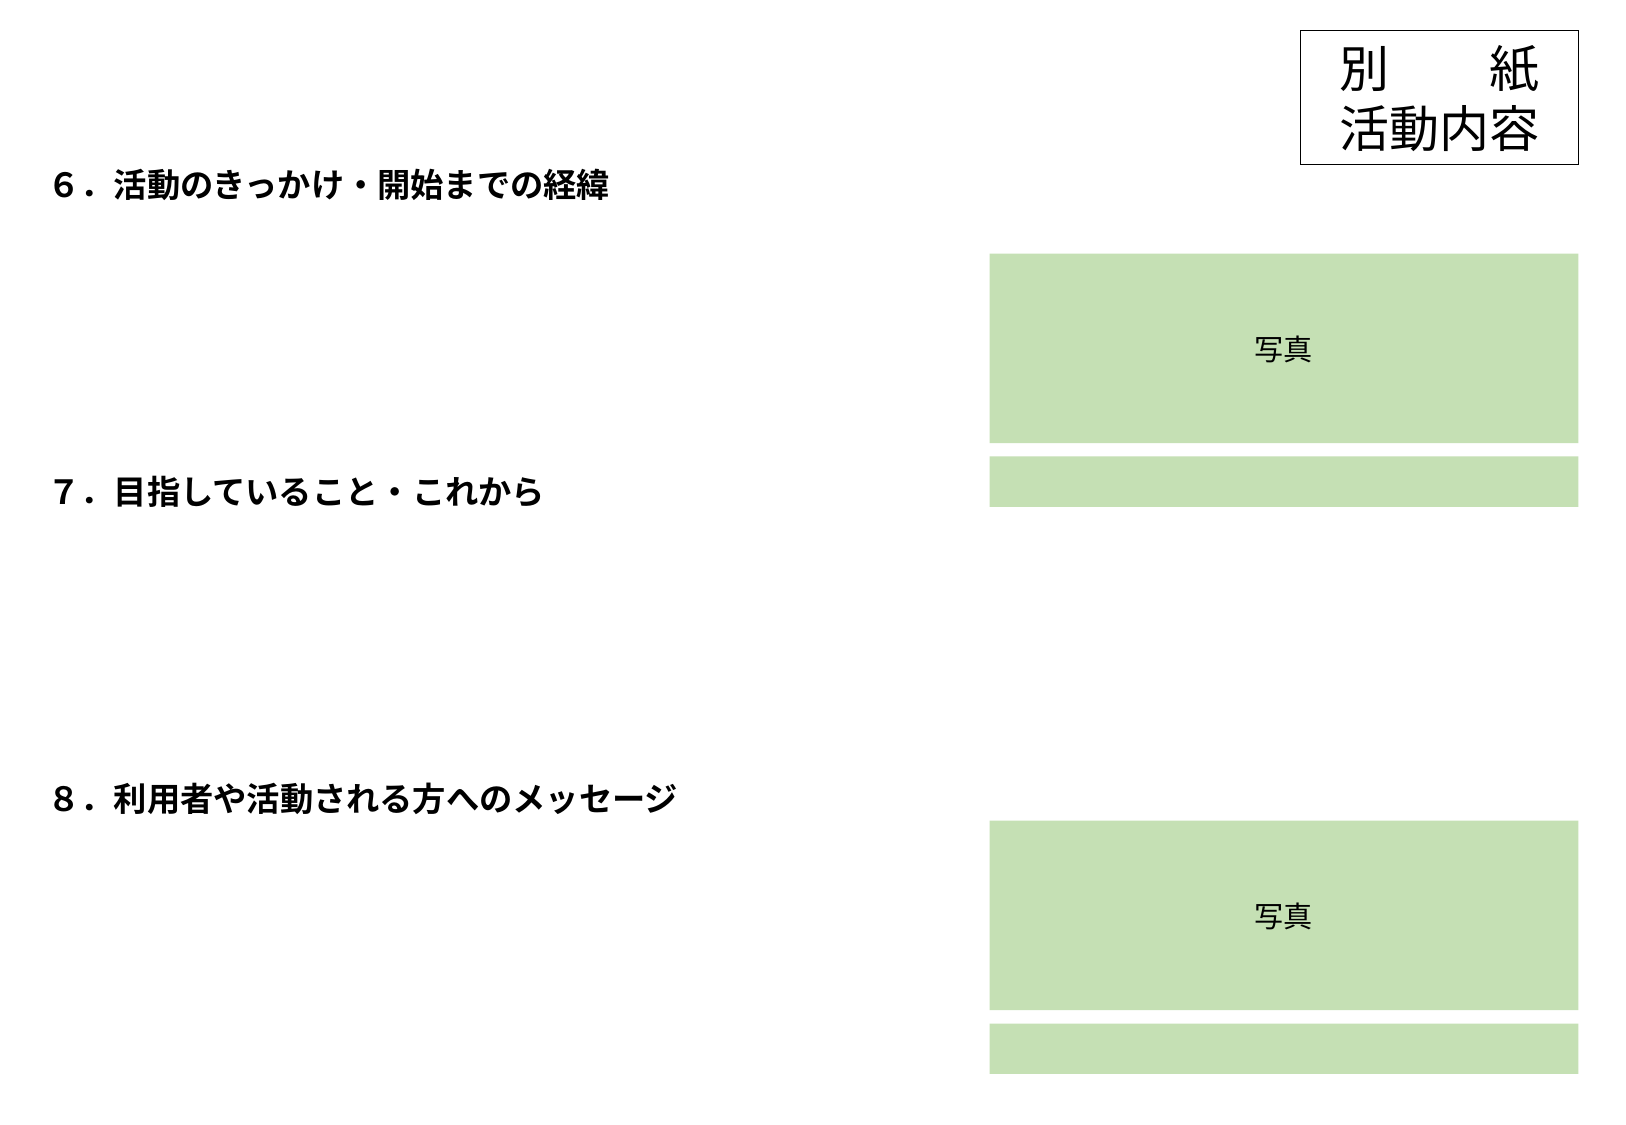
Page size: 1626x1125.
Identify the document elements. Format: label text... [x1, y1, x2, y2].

text_box [989, 1023, 1579, 1074]
text_box ６．活動のきっかけ・開始までの経緯 ７．目指していること・これから ８．利用者や活動される方へのメッセージ [32, 157, 946, 1103]
text_box 写真 [989, 820, 1579, 1011]
text_box 別 紙 活動内容 [1300, 30, 1579, 165]
text_box [989, 456, 1579, 507]
text_box 写真 [989, 253, 1579, 444]
